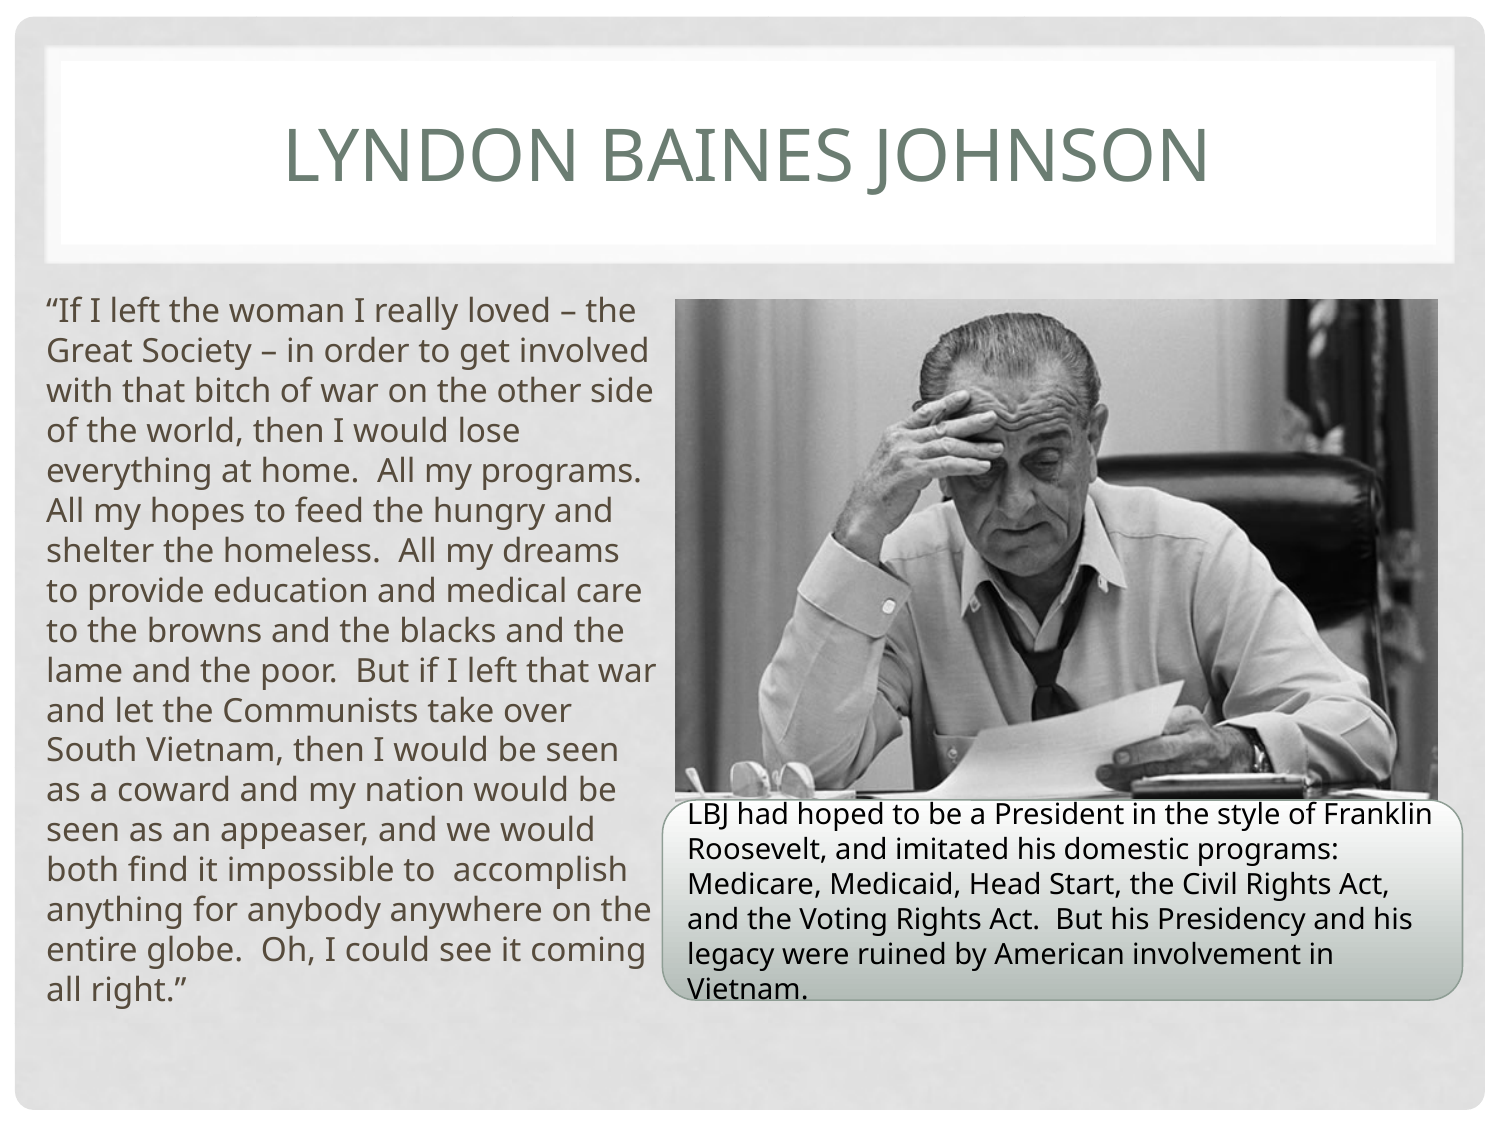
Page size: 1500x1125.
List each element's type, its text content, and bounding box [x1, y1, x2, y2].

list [674, 299, 1438, 820]
list “If I left the woman I really loved – the Great Society – in order to get involved with that bitch of war on the other side of the world, then I would lose everything at home. All my programs. All my hopes to feed the hungry and shelter the homeless. All my dreams to provide education and medical care to the browns and the blacks and the lame and the poor. But if I left that war and let the Communists take over South Vietnam, then I would be seen as a coward and my nation would be seen as an appeaser, and we would both find it impossible to accomplish anything for anybody anywhere on the entire globe. Oh, I could see it coming all right.” [12, 281, 675, 1005]
text_box LBJ had hoped to be a President in the style of Franklin Roosevelt, and imitated his domestic programs: Medicare, Medicaid, Head Start, the Civil Rights Act, and the Voting Rights Act. But his Presidency and his legacy were ruined by American involvement in Vietnam. [661, 800, 1464, 1001]
title Lyndon Baines Johnson [69, 66, 1425, 238]
